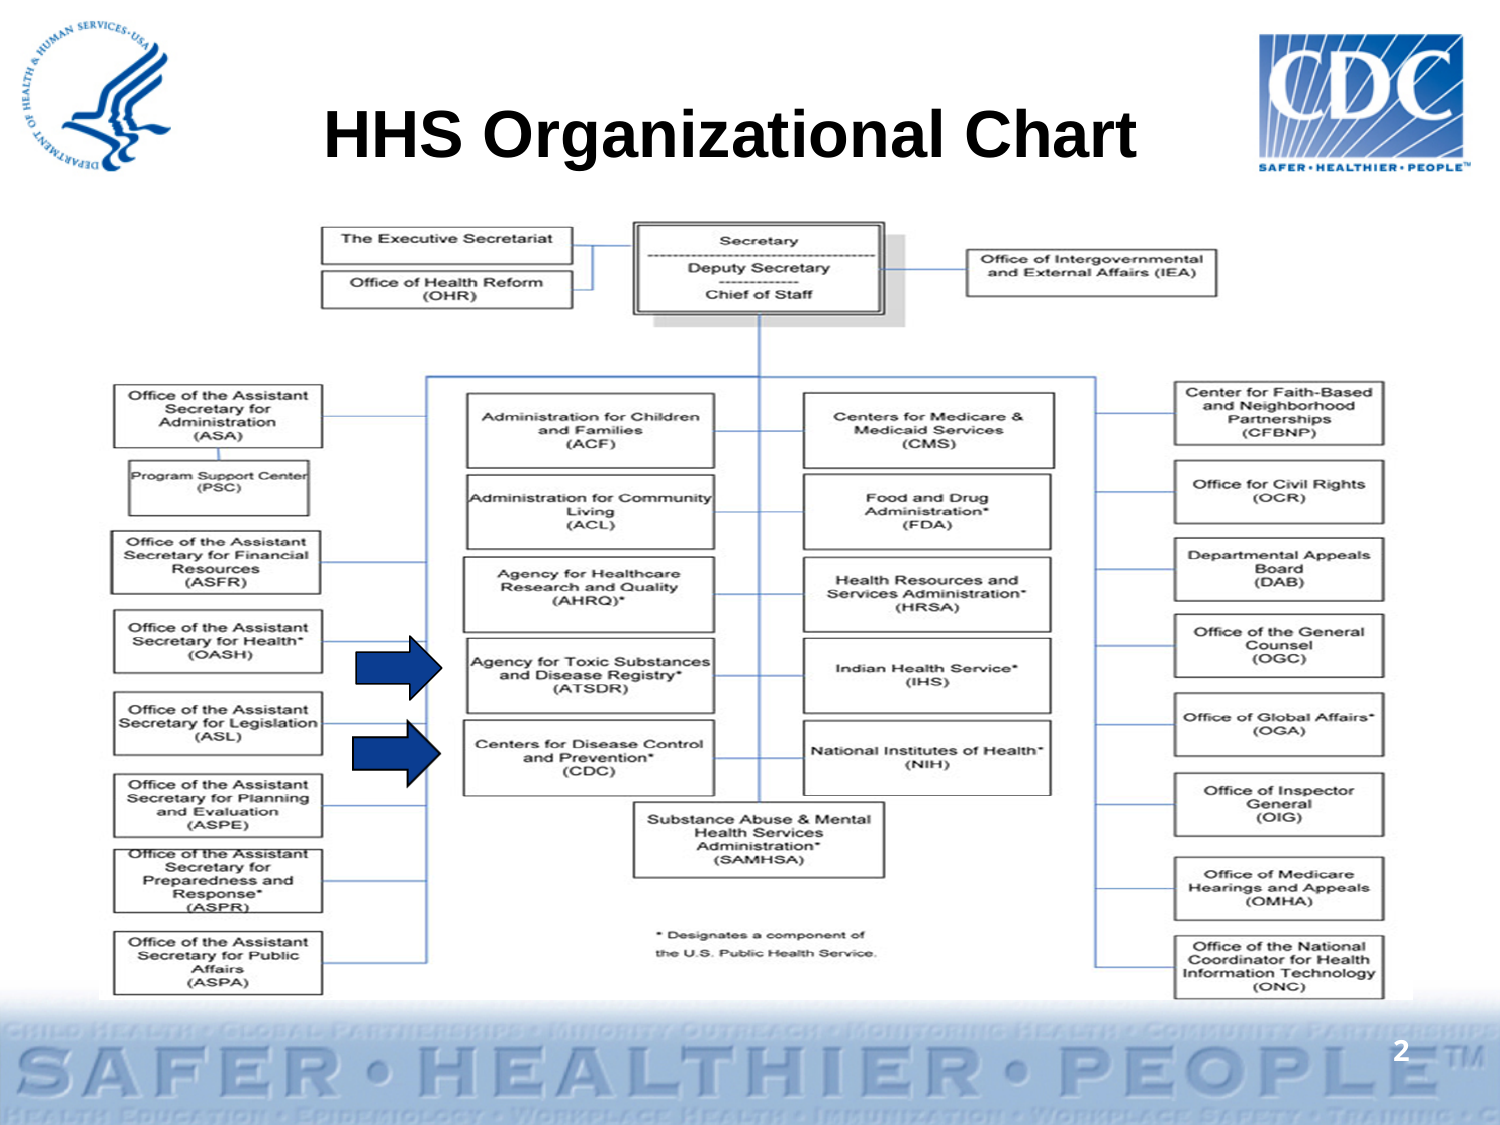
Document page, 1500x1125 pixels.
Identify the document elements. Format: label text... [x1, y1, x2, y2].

title HHS Organizational Chart [237, 37, 1226, 210]
slide_number 2 [1074, 1024, 1426, 1103]
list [99, 212, 1413, 1001]
picture [0, 0, 1500, 1125]
